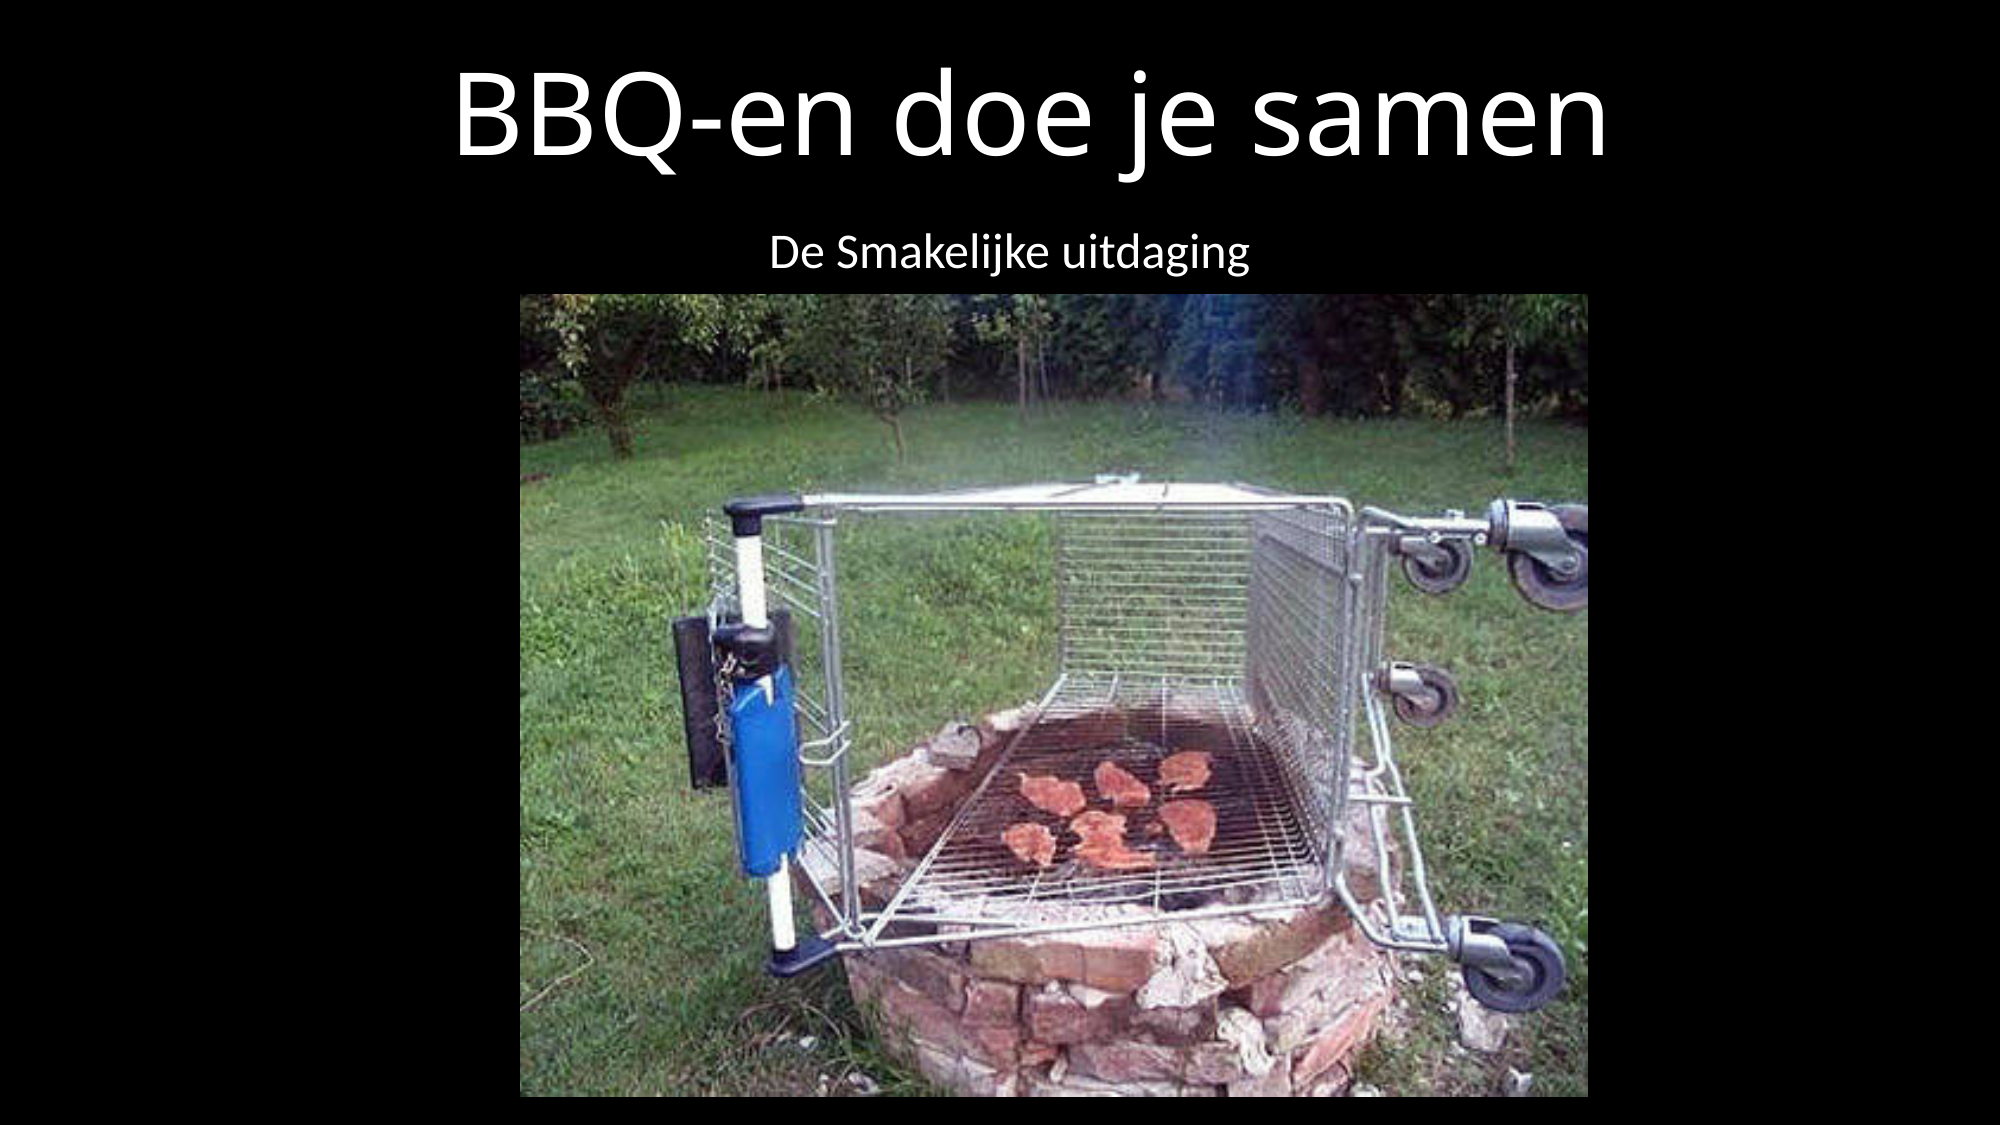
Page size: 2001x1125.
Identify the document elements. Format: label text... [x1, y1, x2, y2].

subtitle De Smakelijke uitdaging [254, 217, 1755, 490]
title BBQ-en doe je samen [281, 47, 1782, 189]
picture [520, 294, 1588, 1097]
